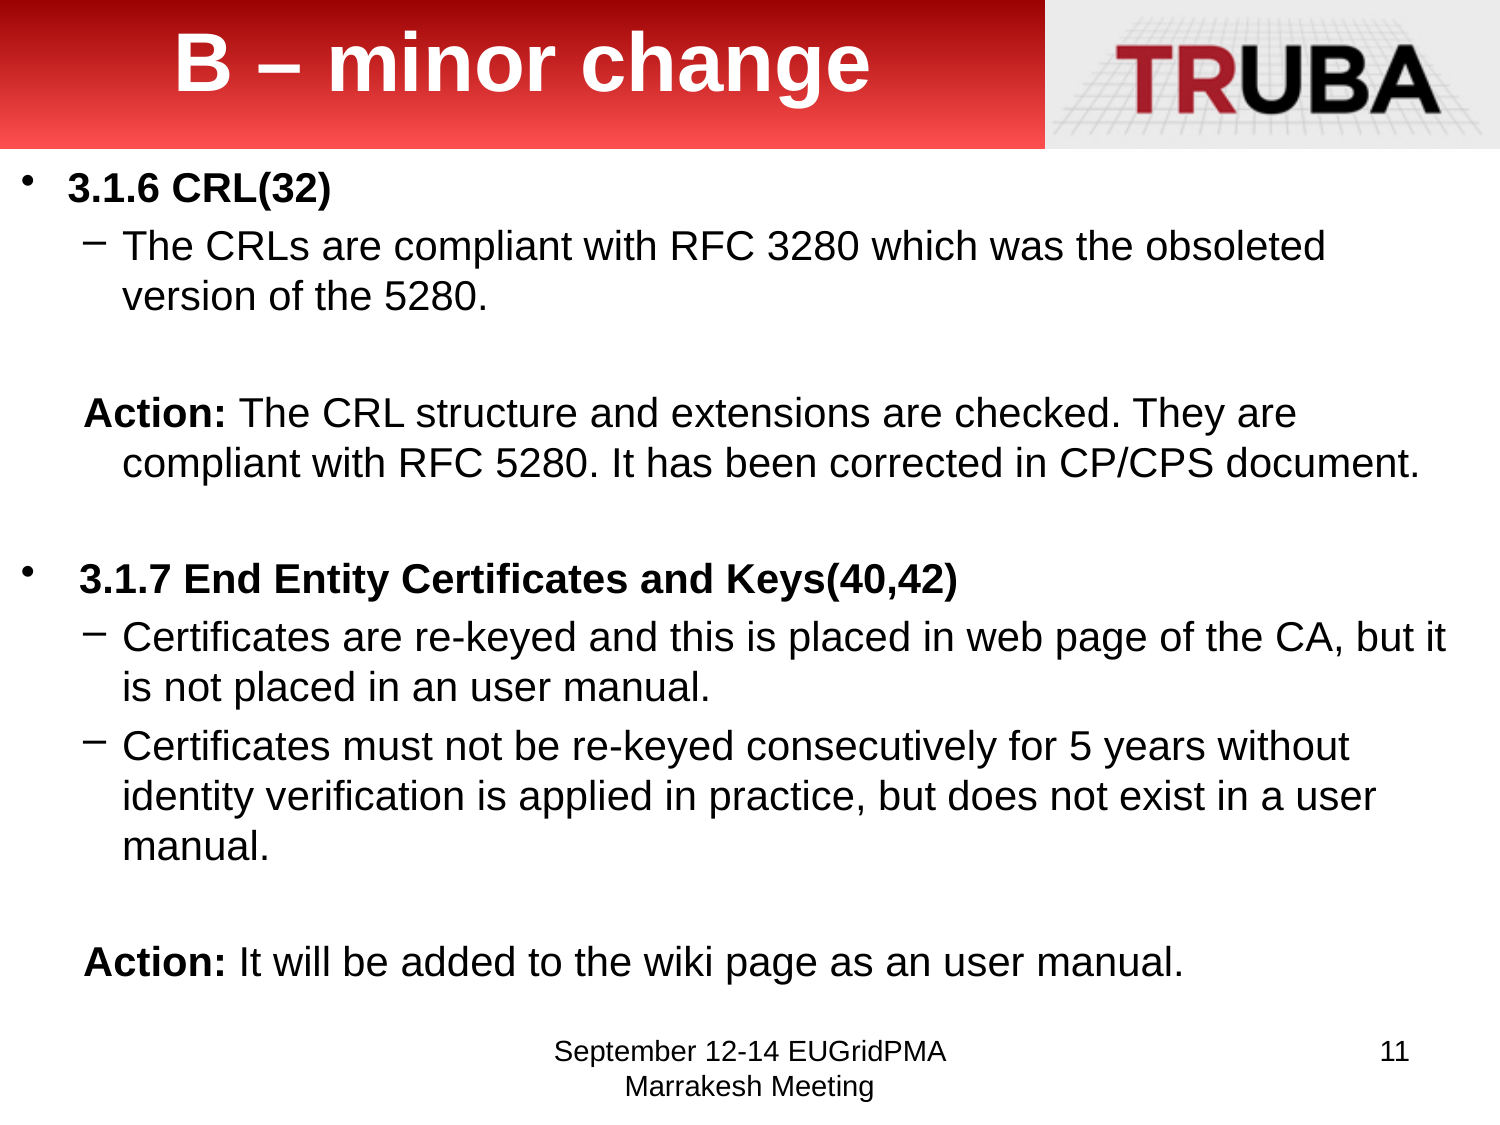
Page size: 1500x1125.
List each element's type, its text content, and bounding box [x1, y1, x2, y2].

footer September 12-14 EUGridPMA Marrakesh Meeting [512, 1024, 988, 1103]
list 3.1.6 CRL(32) The CRLs are compliant with RFC 3280 which was the obsoleted version of the 5280. Action: The CRL structure and extensions are checked. They are compliant with RFC 5280. It has been corrected in CP/CPS document. 3.1.7 End Entity Certificates and Keys(40,42) Certificates are re-keyed and this is placed in web page of the CA, but it is not placed in an user manual. Certificates must not be re-keyed consecutively for 5 years without identity verification is applied in practice, but does not exist in a user manual. Action: It will be added to the wiki page as an user manual. [5, 153, 1477, 1071]
text_box B – minor change [0, 0, 1043, 149]
slide_number 11 [1074, 1024, 1426, 1103]
picture [1045, 0, 1500, 150]
